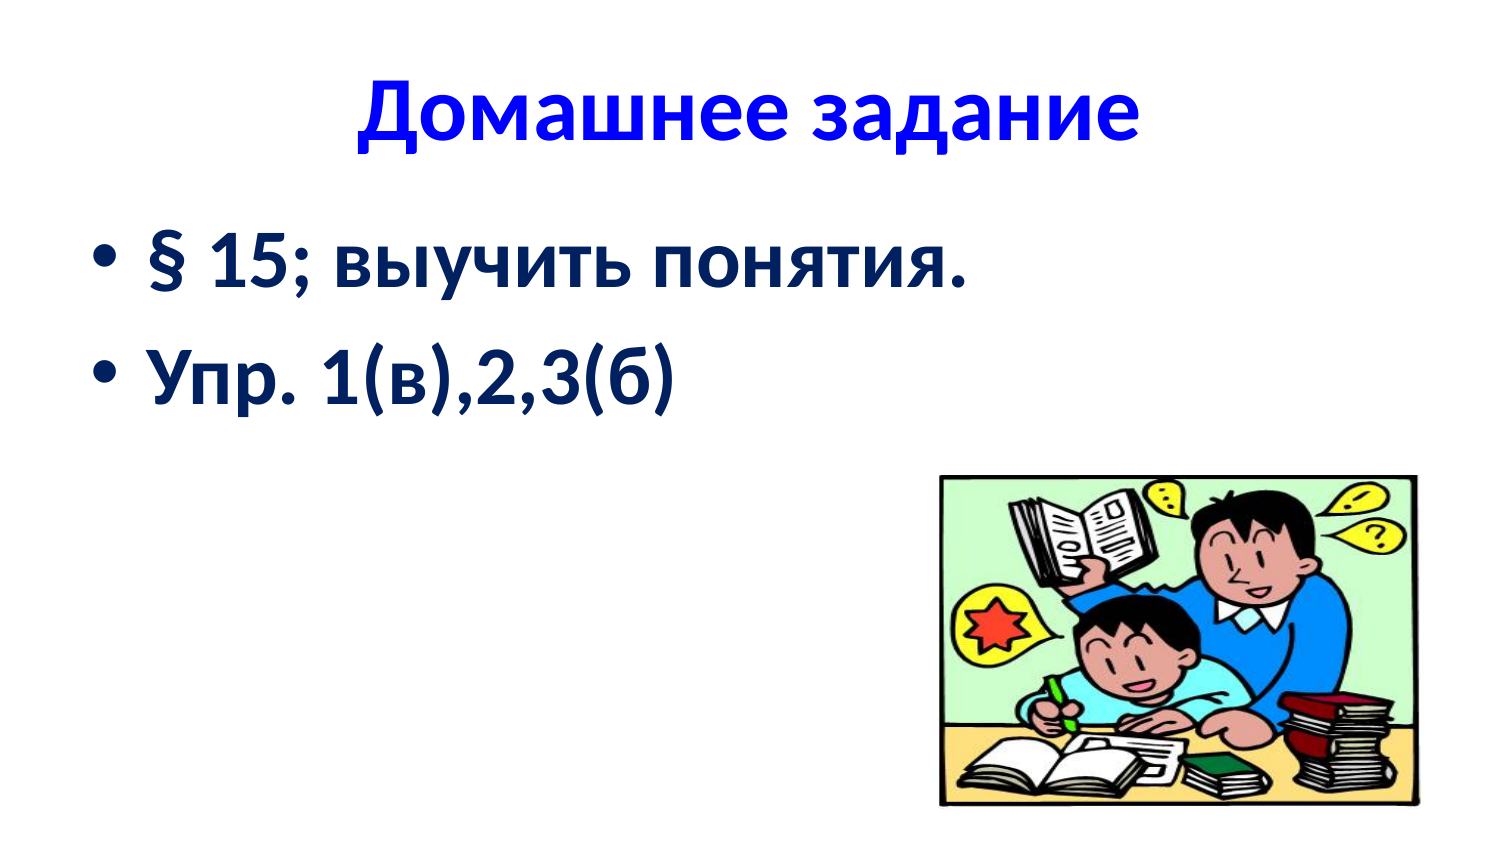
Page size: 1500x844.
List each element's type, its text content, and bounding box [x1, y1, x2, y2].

title Домашнее задание [75, 33, 1425, 175]
list § 15; выучить понятия. Упр. 1(в),2,3(б) [75, 196, 1425, 754]
picture [938, 474, 1425, 810]
